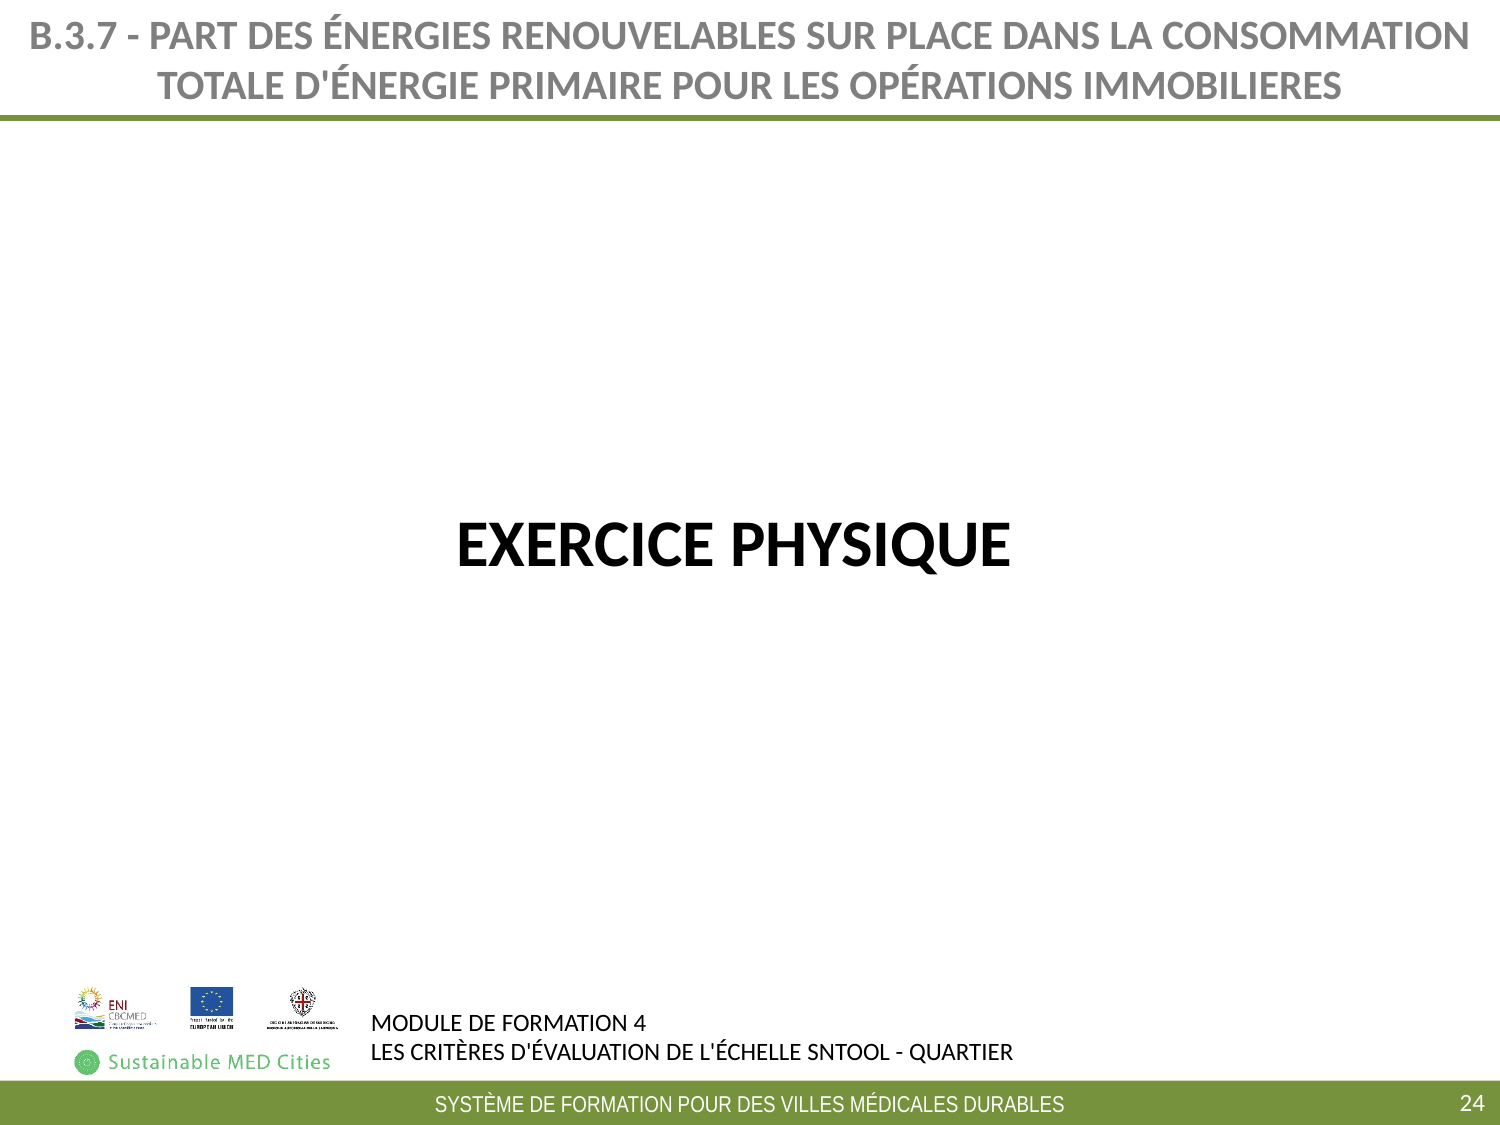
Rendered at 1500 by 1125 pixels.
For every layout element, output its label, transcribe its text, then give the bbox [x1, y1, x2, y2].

picture [62, 978, 356, 1080]
title B.3.7 - PART DES ÉNERGIES RENOUVELABLES SUR PLACE DANS LA CONSOMMATION TOTALE D'ÉNERGIE PRIMAIRE POUR LES OPÉRATIONS IMMOBILIERES [0, 0, 1500, 117]
list EXERCICE PHYSIQUE [43, 262, 1425, 944]
slide_number ‹#› [1149, 1076, 1500, 1125]
